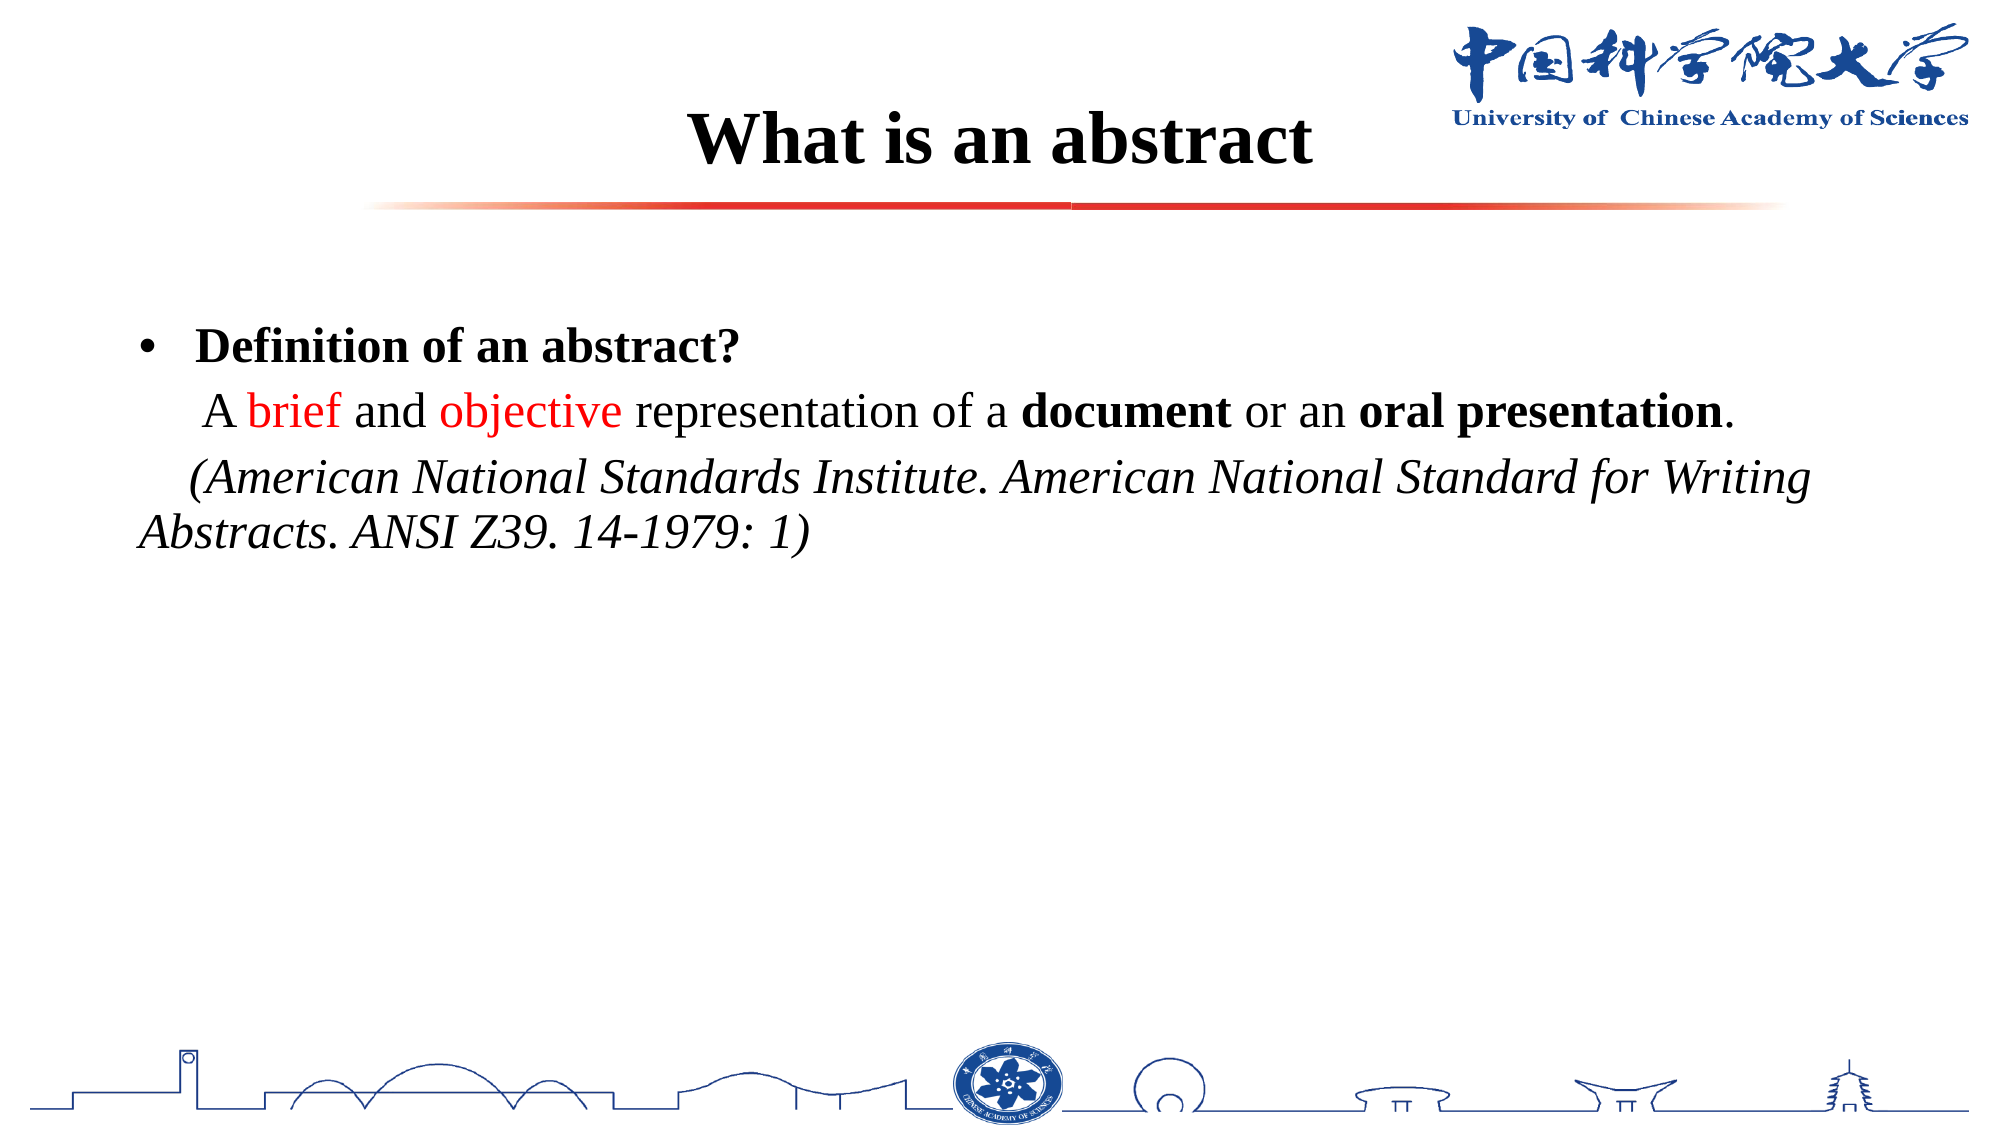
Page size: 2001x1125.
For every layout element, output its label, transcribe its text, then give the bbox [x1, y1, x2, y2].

picture [1437, 23, 1969, 129]
title What is an abstract [99, 45, 1900, 233]
list Definition of an abstract? A brief and objective representation of a document or an oral presentation. (American National Standards Institute. American National Standard for Writing Abstracts. ANSI Z39. 14-1979: 1) [123, 310, 1901, 992]
picture [30, 1039, 1969, 1125]
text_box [334, 202, 1816, 210]
